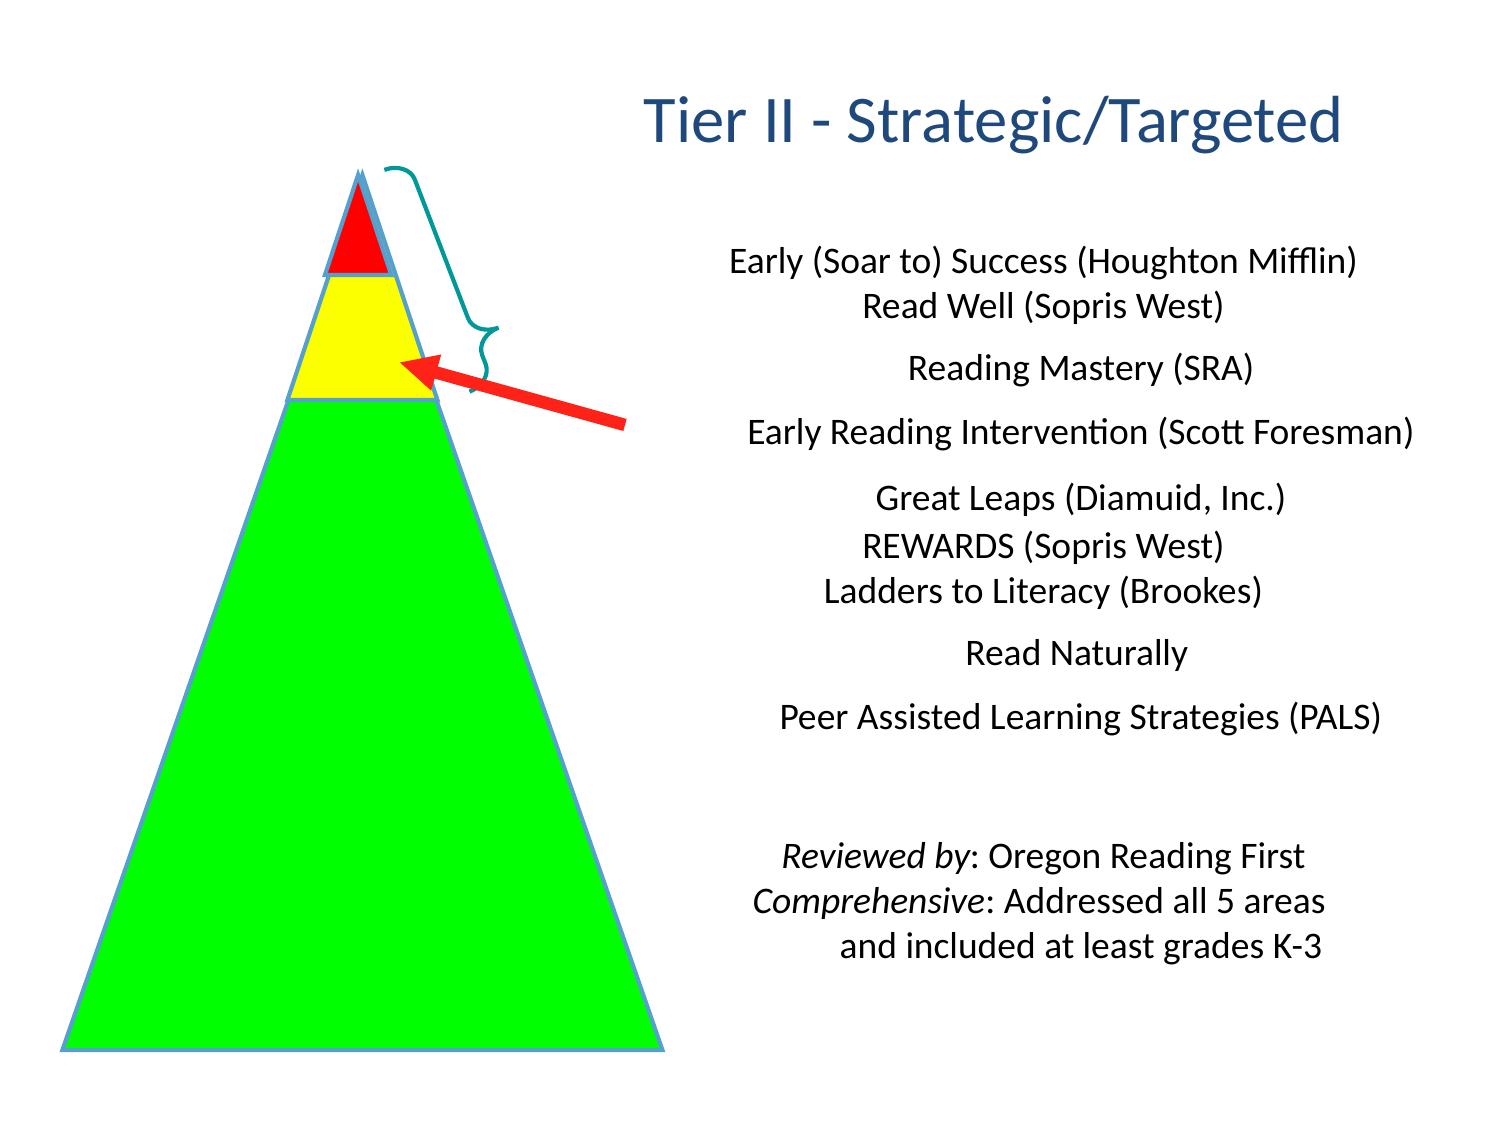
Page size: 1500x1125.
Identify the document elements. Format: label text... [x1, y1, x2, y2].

text_box Tier II - Strategic/Targeted Early (Soar to) Success (Houghton Mifflin) Read Well (Sopris West) Reading Mastery (SRA) Early Reading Intervention (Scott Foresman) Great Leaps (Diamuid, Inc.) REWARDS (Sopris West) Ladders to Literacy (Brookes) Read Naturally Peer Assisted Learning Strategies (PALS) Reviewed by: Oregon Reading First Comprehensive: Addressed all 5 areas and included at least grades K-3 [637, 185, 1450, 857]
text_box [465, 381, 480, 392]
text_box [384, 167, 499, 384]
text_box [399, 359, 626, 426]
text_box [287, 174, 438, 400]
text_box [62, 400, 663, 1051]
text_box [324, 174, 392, 275]
